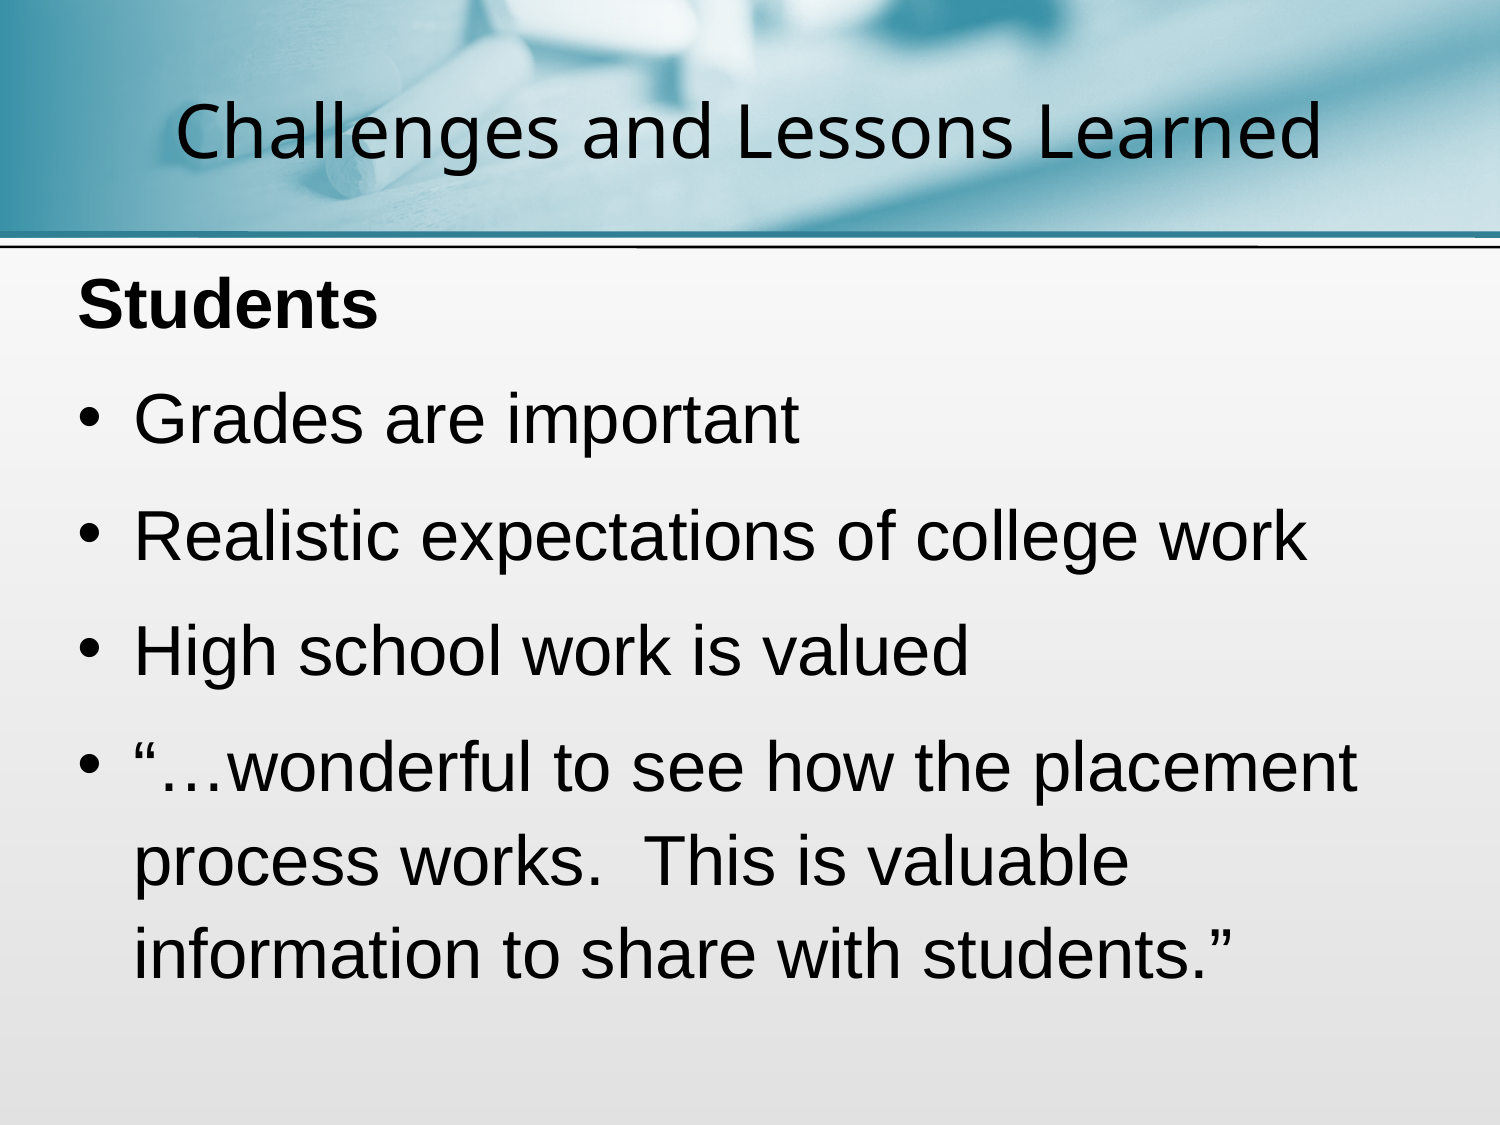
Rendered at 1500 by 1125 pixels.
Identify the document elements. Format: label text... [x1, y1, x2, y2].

list Students Grades are important Realistic expectations of college work High school work is valued “…wonderful to see how the placement process works. This is valuable information to share with students.” [62, 249, 1500, 1088]
title Challenges and Lessons Learned [24, 24, 1475, 233]
